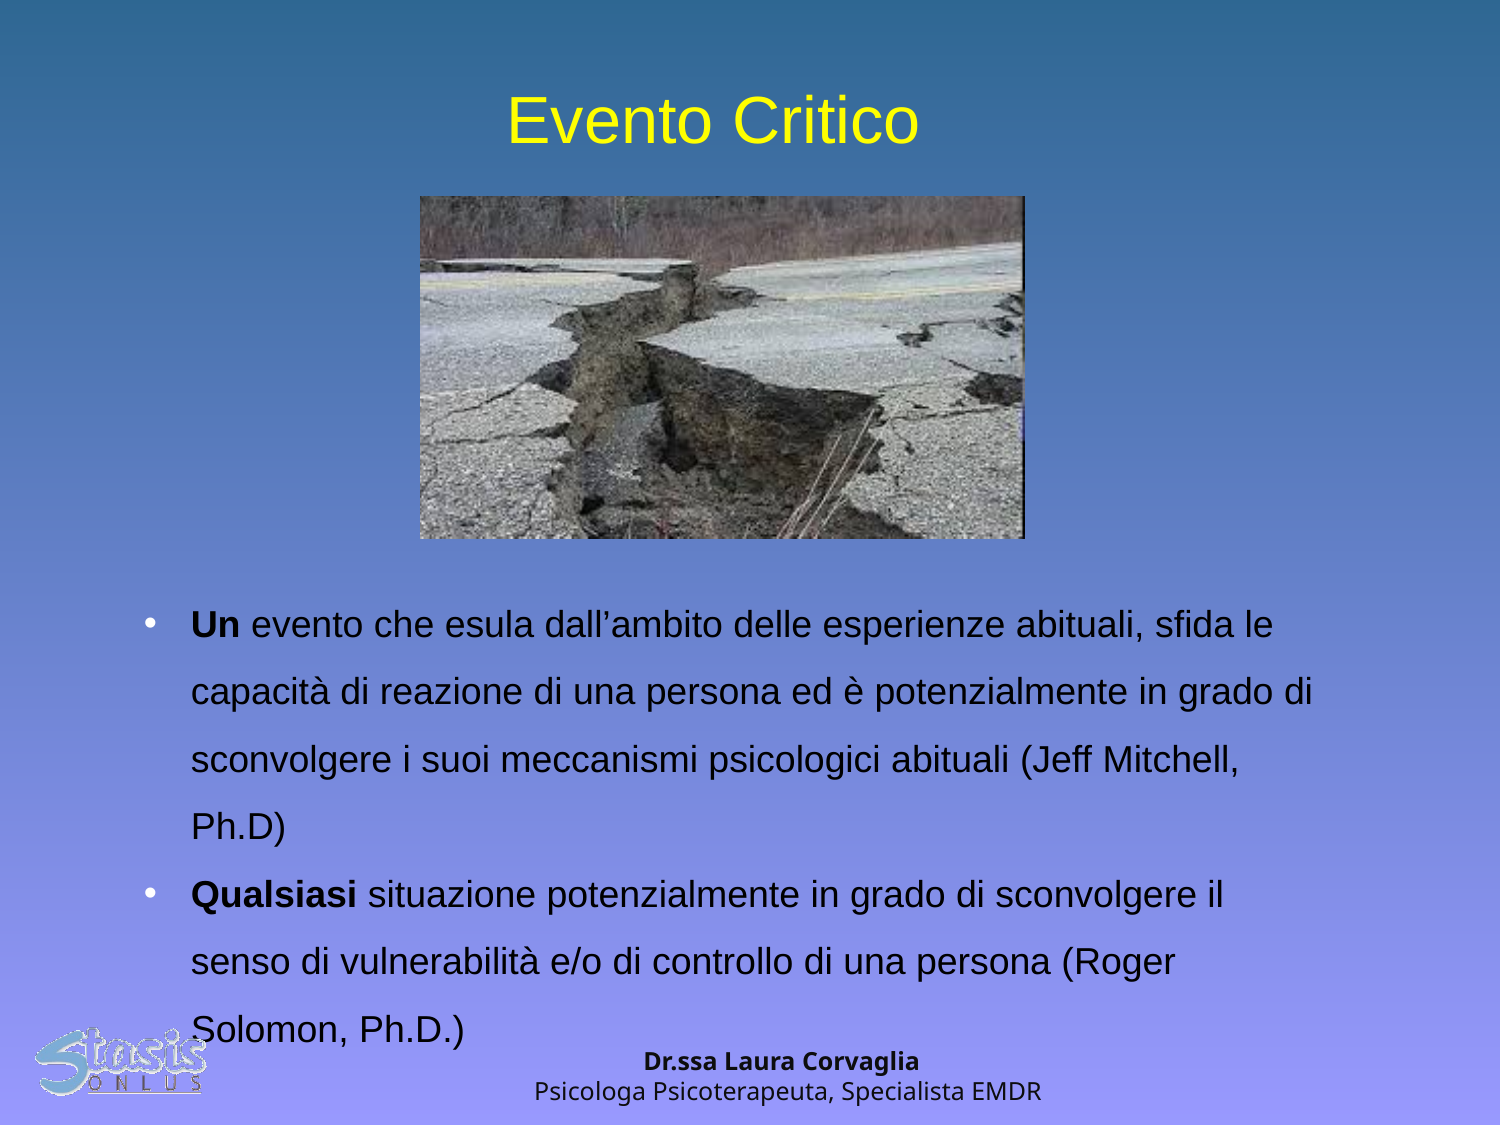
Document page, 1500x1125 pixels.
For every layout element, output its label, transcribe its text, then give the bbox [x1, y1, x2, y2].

picture [420, 196, 1026, 540]
picture [24, 981, 227, 1125]
text_box Un evento che esula dall’ambito delle esperienze abituali, sfida le capacità di reazione di una persona ed è potenzialmente in grado di sconvolgere i suoi meccanismi psicologici abituali (Jeff Mitchell, Ph.D) Qualsiasi situazione potenzialmente in grado di sconvolgere il senso di vulnerabilità e/o di controllo di una persona (Roger Solomon, Ph.D.) [136, 570, 1331, 1058]
text_box Evento Critico [47, 69, 1398, 165]
text_box Dr.ssa Laura Corvaglia Psicologa Psicoterapeuta, Specialista EMDR [396, 1022, 1167, 1125]
